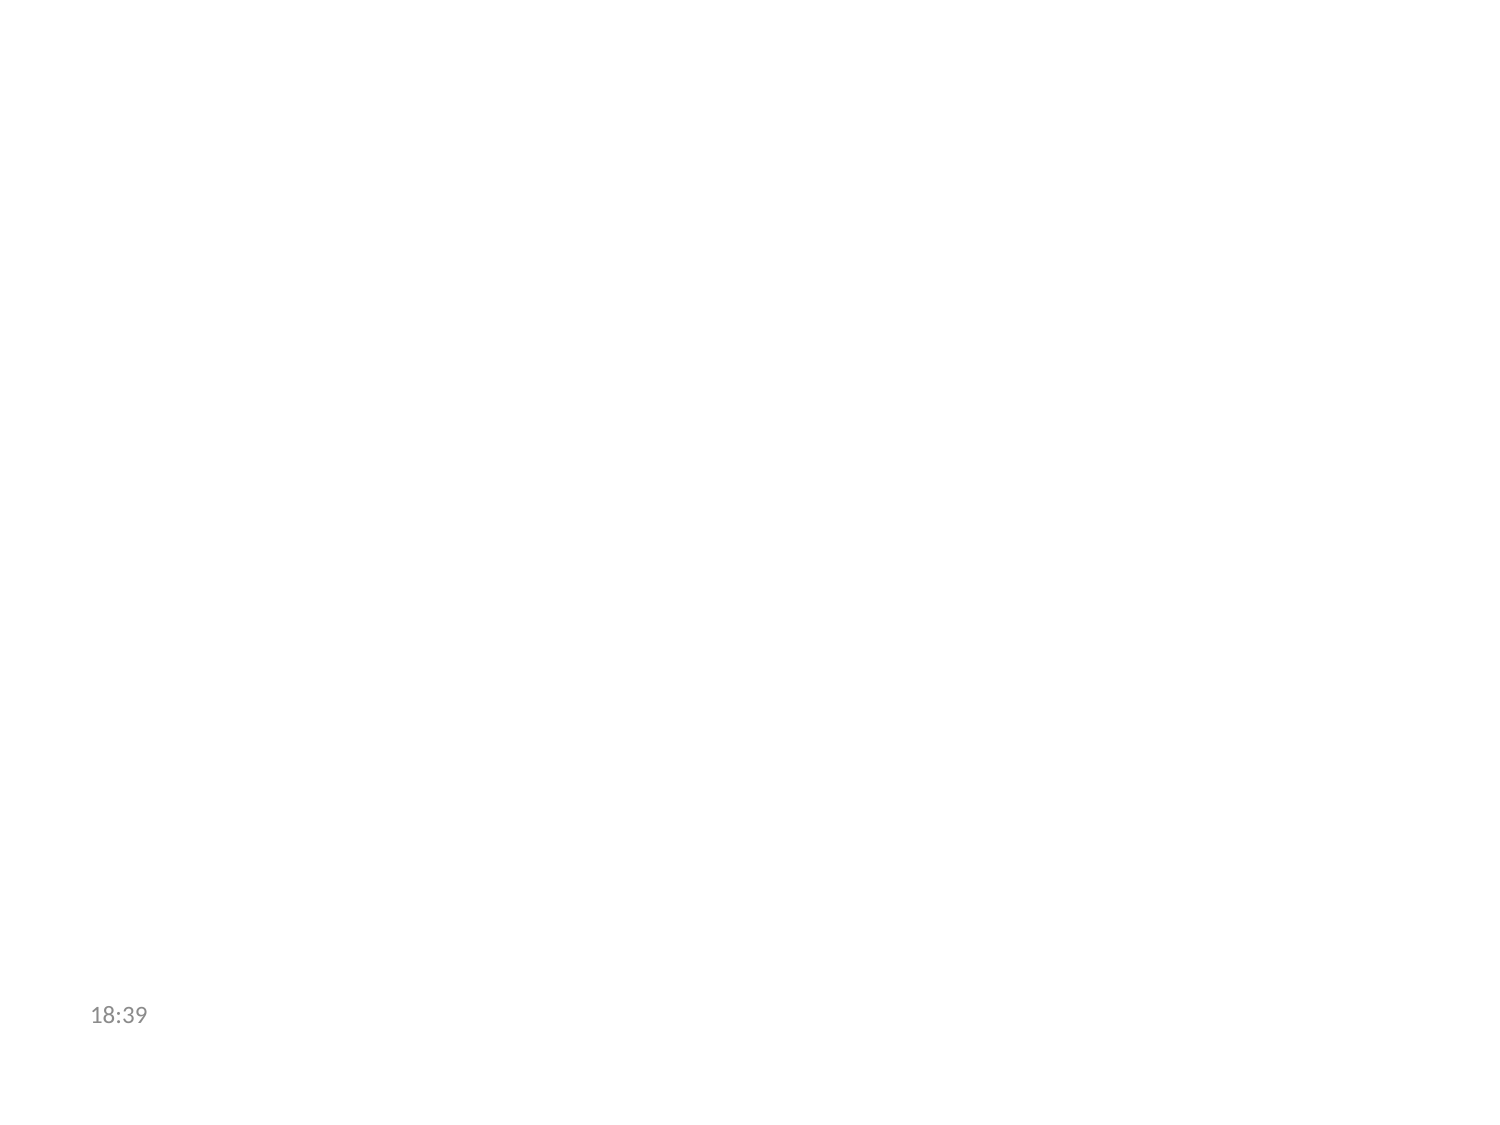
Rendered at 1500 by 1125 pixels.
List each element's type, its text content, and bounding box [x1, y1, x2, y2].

text_box 15:35 [75, 983, 425, 1044]
